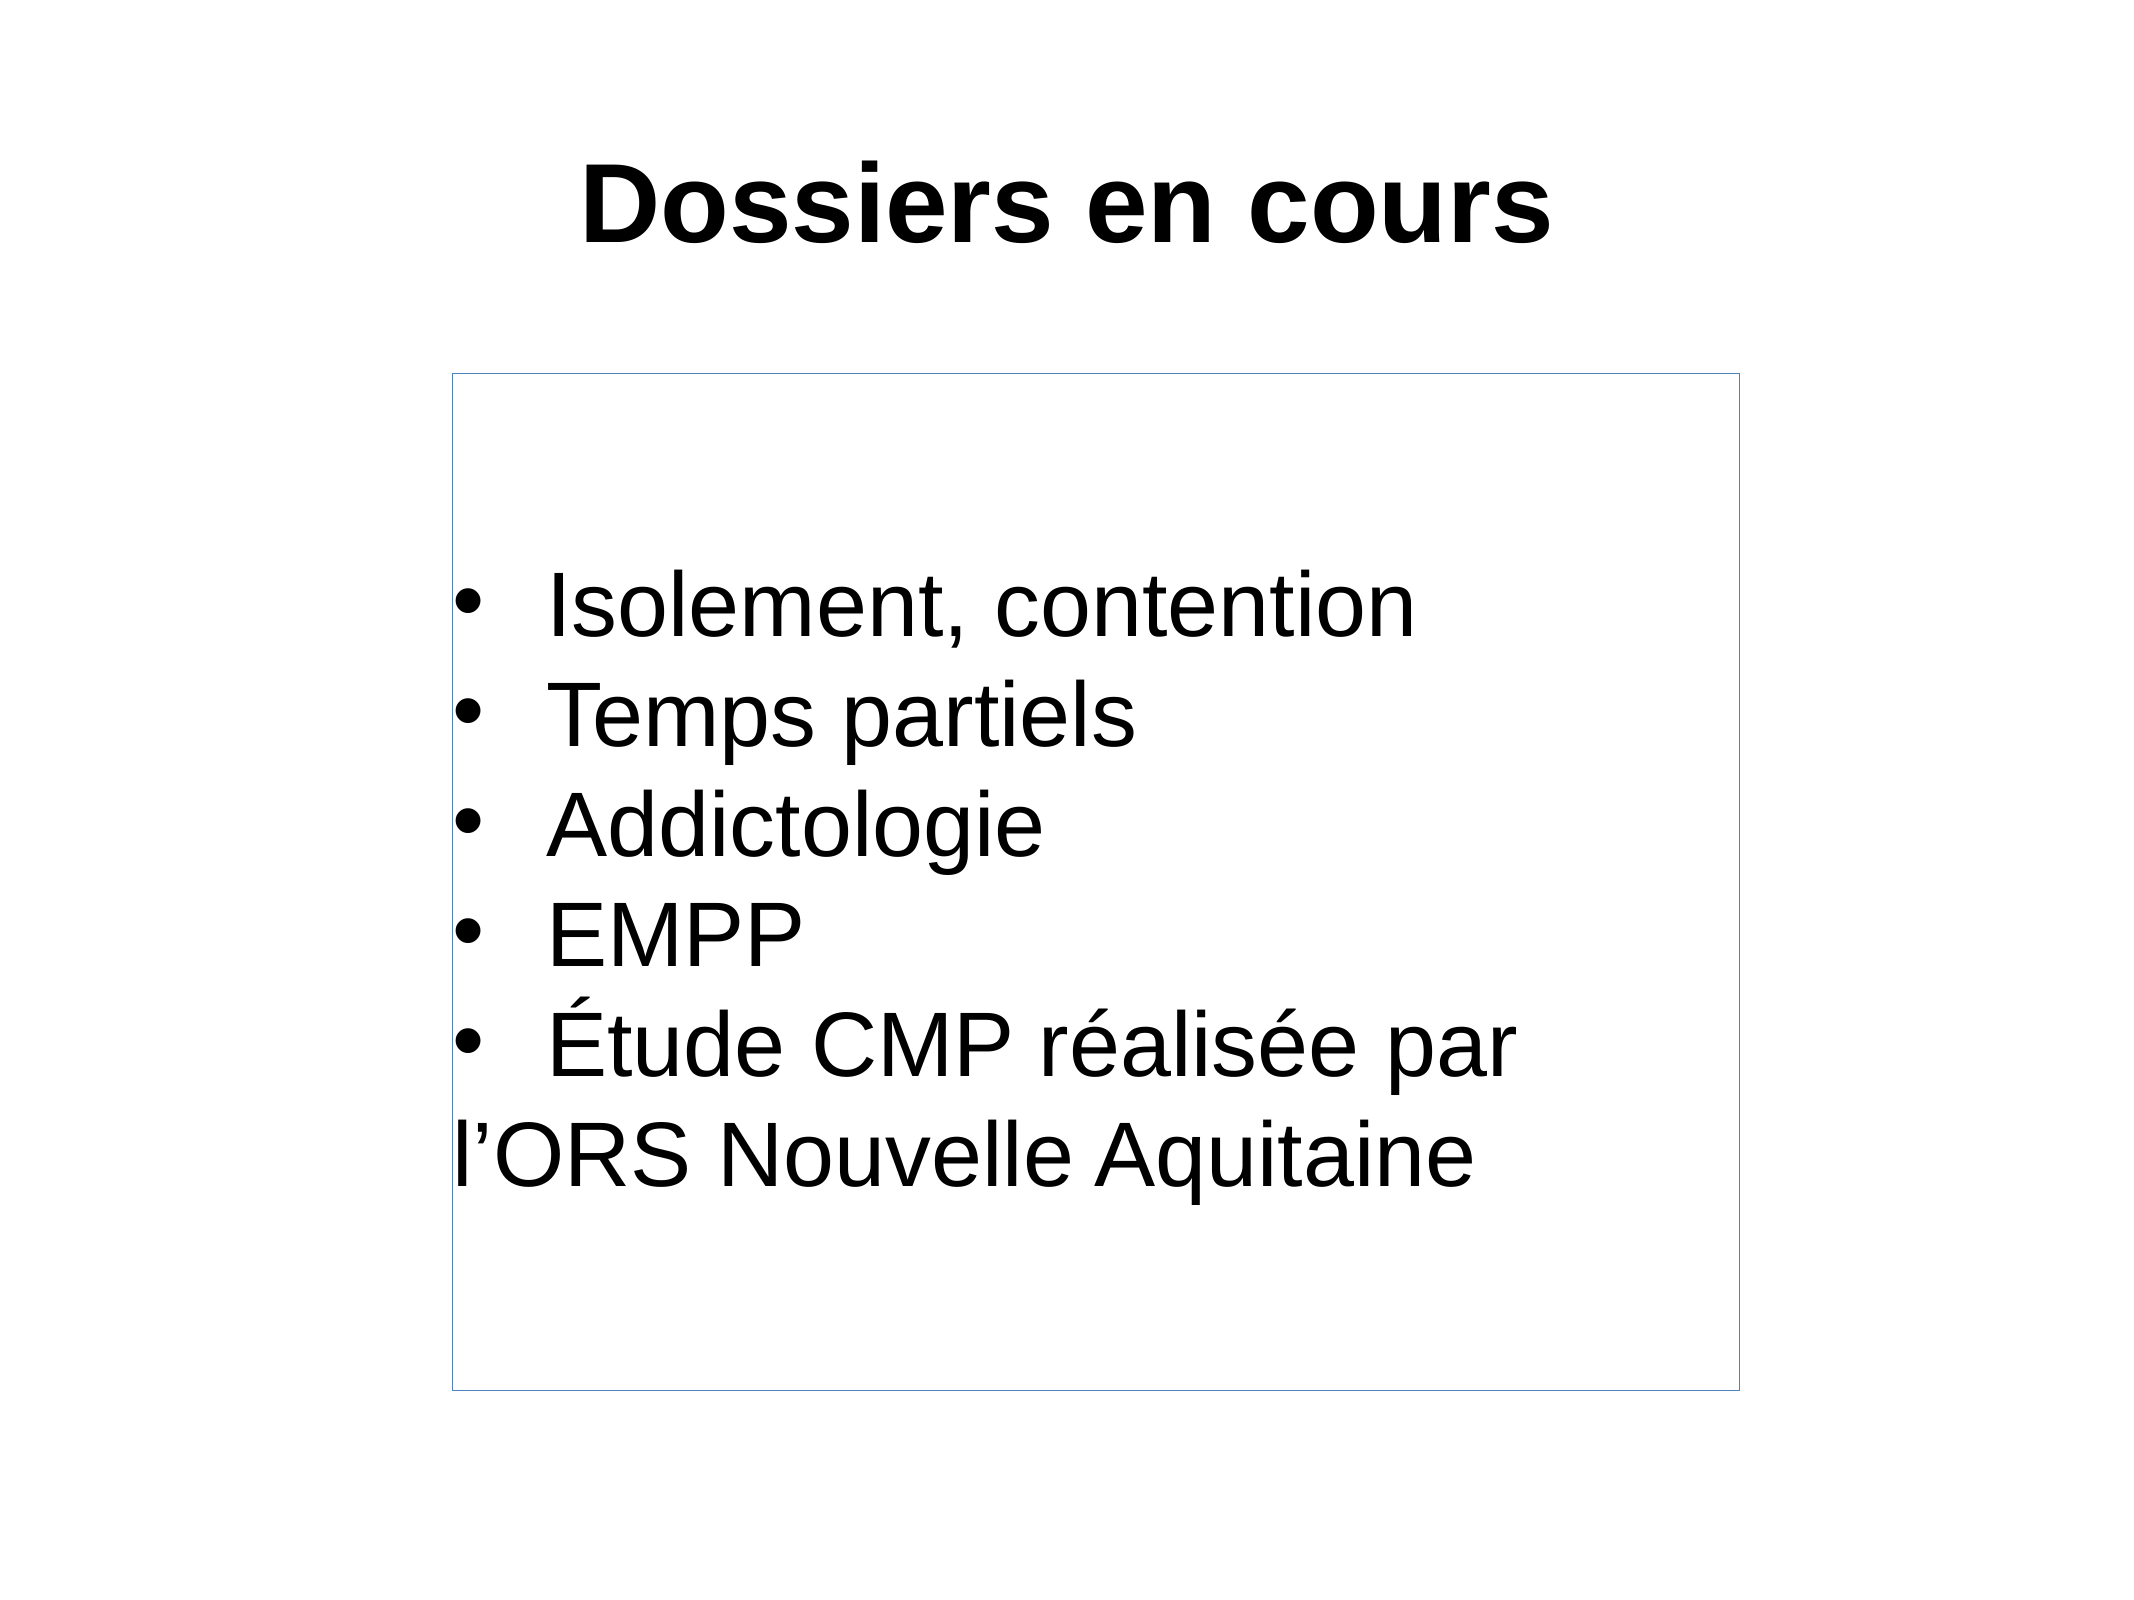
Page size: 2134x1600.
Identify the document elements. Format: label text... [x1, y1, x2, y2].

subtitle Isolement, contention Temps partiels Addictologie EMPP Étude CMP réalisée par l’ORS Nouvelle Aquitaine [452, 373, 1740, 1391]
title Dossiers en cours [106, 64, 2027, 331]
